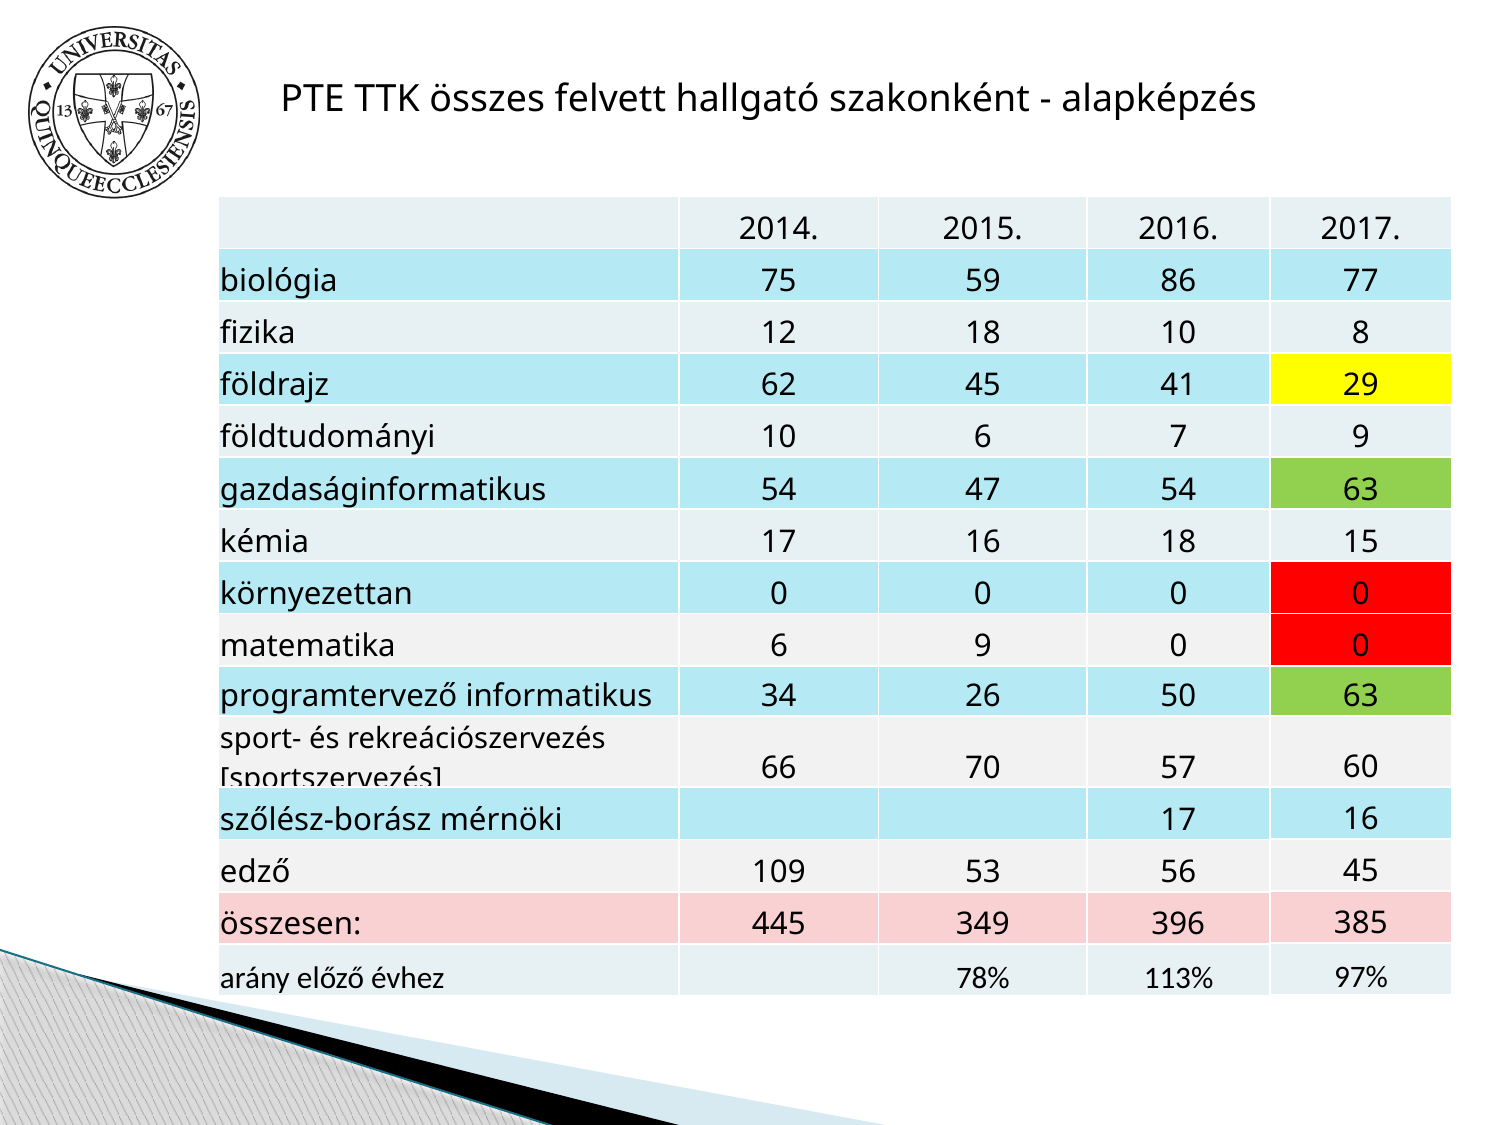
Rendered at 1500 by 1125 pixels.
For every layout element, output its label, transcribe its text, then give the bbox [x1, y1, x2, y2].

table_cell 17 [680, 510, 878, 560]
table_cell programtervező informatikus [219, 667, 678, 715]
table_cell 75 [680, 249, 878, 300]
table_cell 47 [879, 458, 1086, 508]
table_cell biológia [219, 249, 678, 300]
table_cell [680, 788, 878, 839]
table_cell fizika [219, 302, 678, 352]
table_cell 26 [879, 667, 1086, 715]
table_header 2014. [680, 197, 878, 248]
table_cell 10 [680, 406, 878, 456]
table_cell 109 [680, 840, 878, 891]
table_cell 15 [1271, 510, 1451, 560]
table_cell 60 [1271, 717, 1451, 786]
table_cell 9 [1271, 406, 1451, 456]
table_cell 385 [1271, 892, 1451, 942]
table_cell 54 [680, 458, 878, 508]
table_cell 50 [1088, 667, 1269, 715]
table_header 2017. [1271, 197, 1451, 248]
table_cell szőlész-borász mérnöki [219, 788, 678, 839]
table_cell 45 [1271, 840, 1451, 890]
table_cell 7 [1088, 406, 1269, 456]
table_cell 59 [879, 249, 1086, 300]
table_cell 78% [879, 945, 1086, 995]
table_cell 0 [1271, 614, 1451, 665]
table_cell 86 [1088, 249, 1269, 300]
table_cell összesen: [219, 893, 678, 943]
table_cell 6 [879, 406, 1086, 456]
table_cell 17 [1088, 788, 1269, 839]
table_cell 41 [1088, 354, 1269, 404]
table_cell földtudományi [219, 406, 678, 456]
table_cell matematika [219, 614, 678, 665]
table_cell 70 [879, 717, 1086, 786]
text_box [25, 24, 201, 199]
table_cell [680, 945, 878, 995]
table_cell 34 [680, 667, 878, 715]
table_cell 396 [1088, 893, 1269, 943]
table_cell 62 [680, 354, 878, 404]
table_cell 97% [1271, 944, 1451, 994]
table_cell 8 [1271, 302, 1451, 352]
table_cell 66 [680, 717, 878, 786]
table_cell 349 [879, 893, 1086, 943]
table_cell 12 [680, 302, 878, 352]
table_cell 16 [1271, 788, 1451, 838]
table_header 2015. [879, 197, 1086, 248]
text_box PTE TTK összes felvett hallgató szakonként - alapképzés [265, 66, 1424, 127]
table_cell arány előző évhez [219, 945, 678, 995]
table_cell 53 [879, 840, 1086, 891]
table_cell 0 [680, 562, 878, 613]
table_header 2016. [1088, 197, 1269, 248]
table_cell 445 [680, 893, 878, 943]
table_cell 63 [1271, 667, 1451, 715]
table_cell 63 [1271, 458, 1451, 508]
table_cell 18 [879, 302, 1086, 352]
table_cell 57 [1088, 717, 1269, 786]
table_cell kémia [219, 510, 678, 560]
table_cell 0 [1088, 614, 1269, 665]
table_cell 6 [680, 614, 878, 665]
table_cell 16 [879, 510, 1086, 560]
table_cell edző [219, 840, 678, 891]
table_cell 0 [879, 562, 1086, 613]
table_cell 10 [1088, 302, 1269, 352]
table_cell 77 [1271, 249, 1451, 300]
table_cell 29 [1271, 354, 1451, 404]
table_cell 0 [1088, 562, 1269, 613]
table_cell 54 [1088, 458, 1269, 508]
table_cell 45 [879, 354, 1086, 404]
table_header [219, 197, 678, 248]
table_cell 0 [1271, 562, 1451, 613]
table_cell 18 [1088, 510, 1269, 560]
table_cell gazdaságinformatikus [219, 458, 678, 508]
table_cell 56 [1088, 840, 1269, 891]
table_cell 113% [1088, 945, 1269, 995]
table_cell 9 [879, 614, 1086, 665]
table_cell [879, 788, 1086, 839]
table_cell környezettan [219, 562, 678, 613]
table_cell földrajz [219, 354, 678, 404]
table_cell sport- és rekreációszervezés [sportszervezés] [219, 717, 678, 786]
